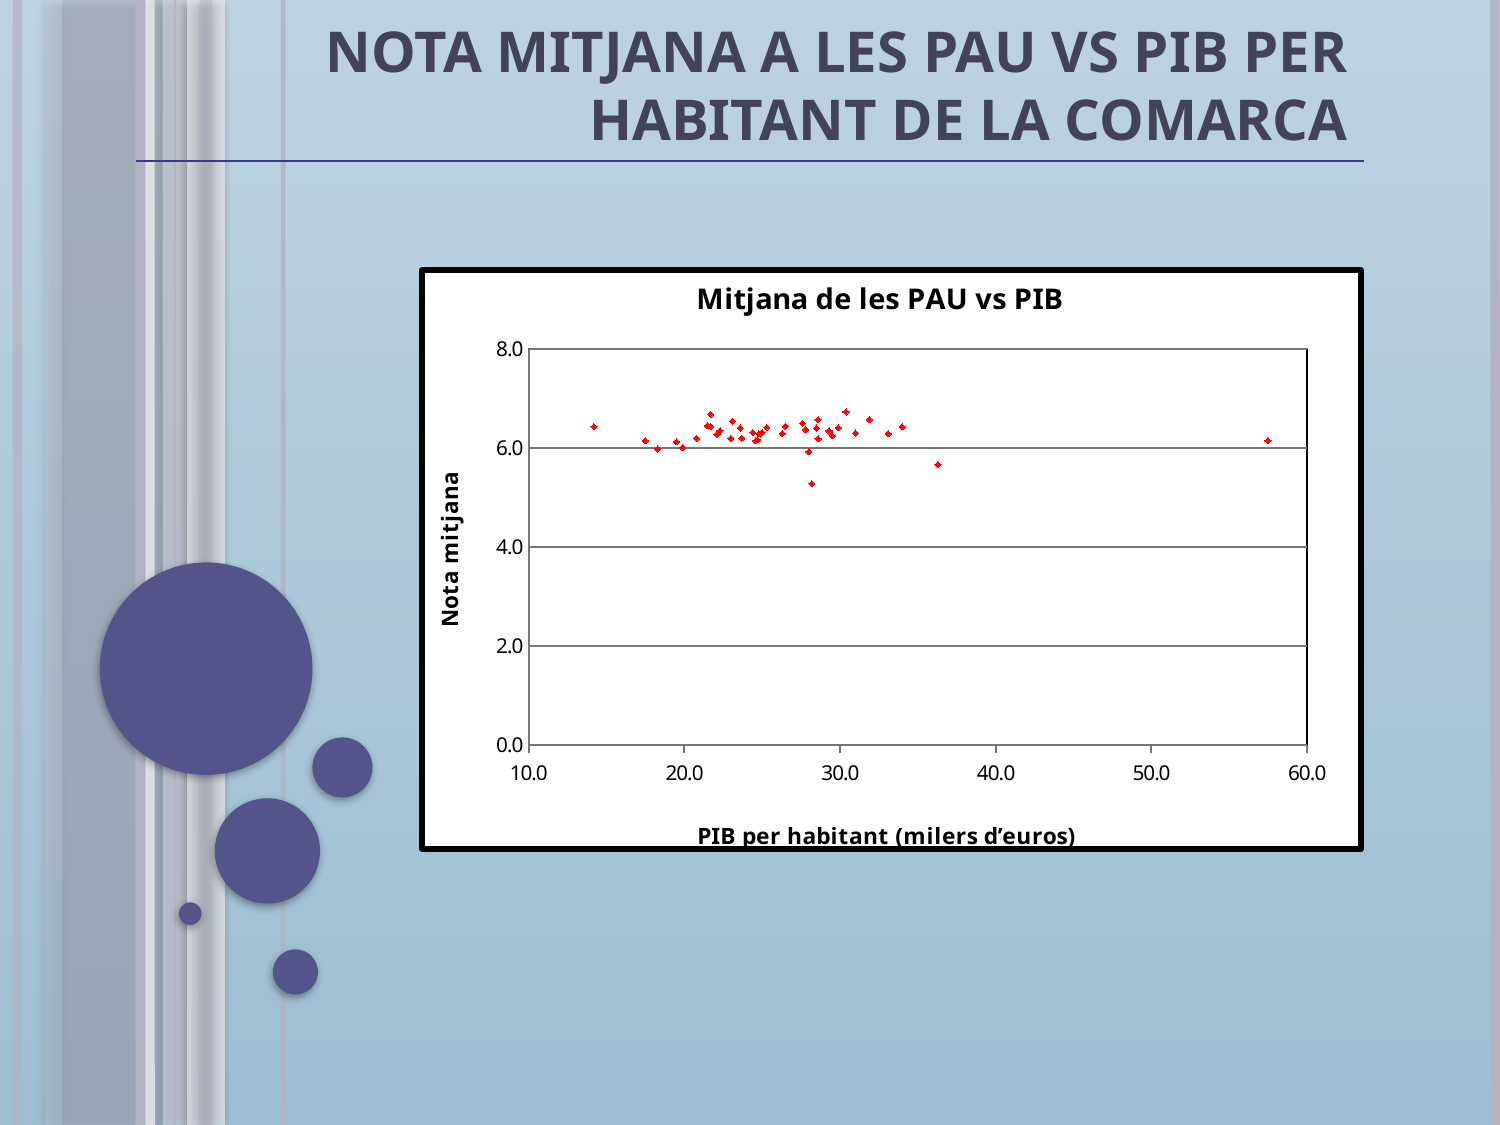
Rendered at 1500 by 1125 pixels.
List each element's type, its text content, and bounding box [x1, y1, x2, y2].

chart [418, 266, 1365, 859]
title Nota mitjana a les PAU vs PIB per habitant de la comarca [137, 8, 1363, 158]
list Coeficient de Pearson: -0,0783 [135, 262, 1361, 1062]
